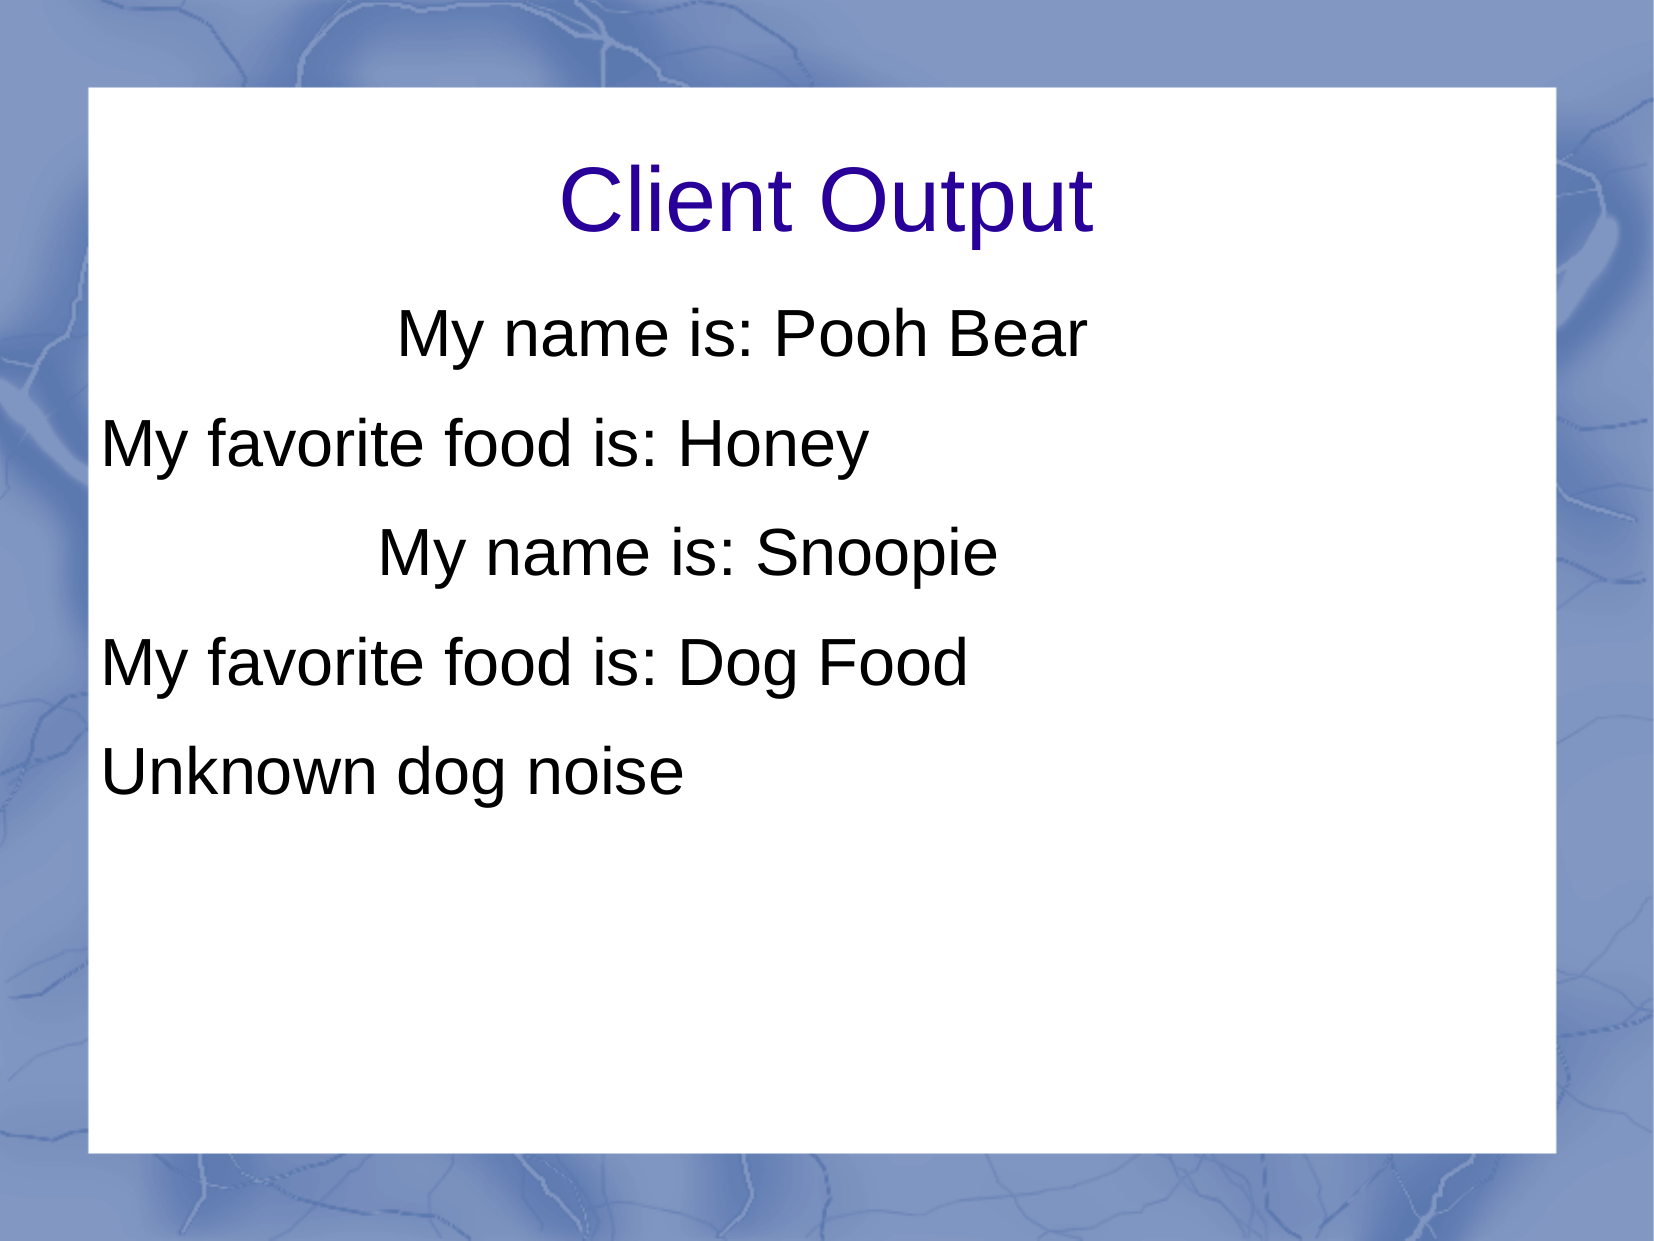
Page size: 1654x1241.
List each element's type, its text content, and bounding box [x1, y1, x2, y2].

picture [0, 0, 1654, 1241]
list My name is: Pooh Bear My favorite food is: Honey My name is: Snoopie My favorite food is: Dog Food Unknown dog noise [82, 290, 1571, 1109]
title Client Output [118, 90, 1536, 290]
